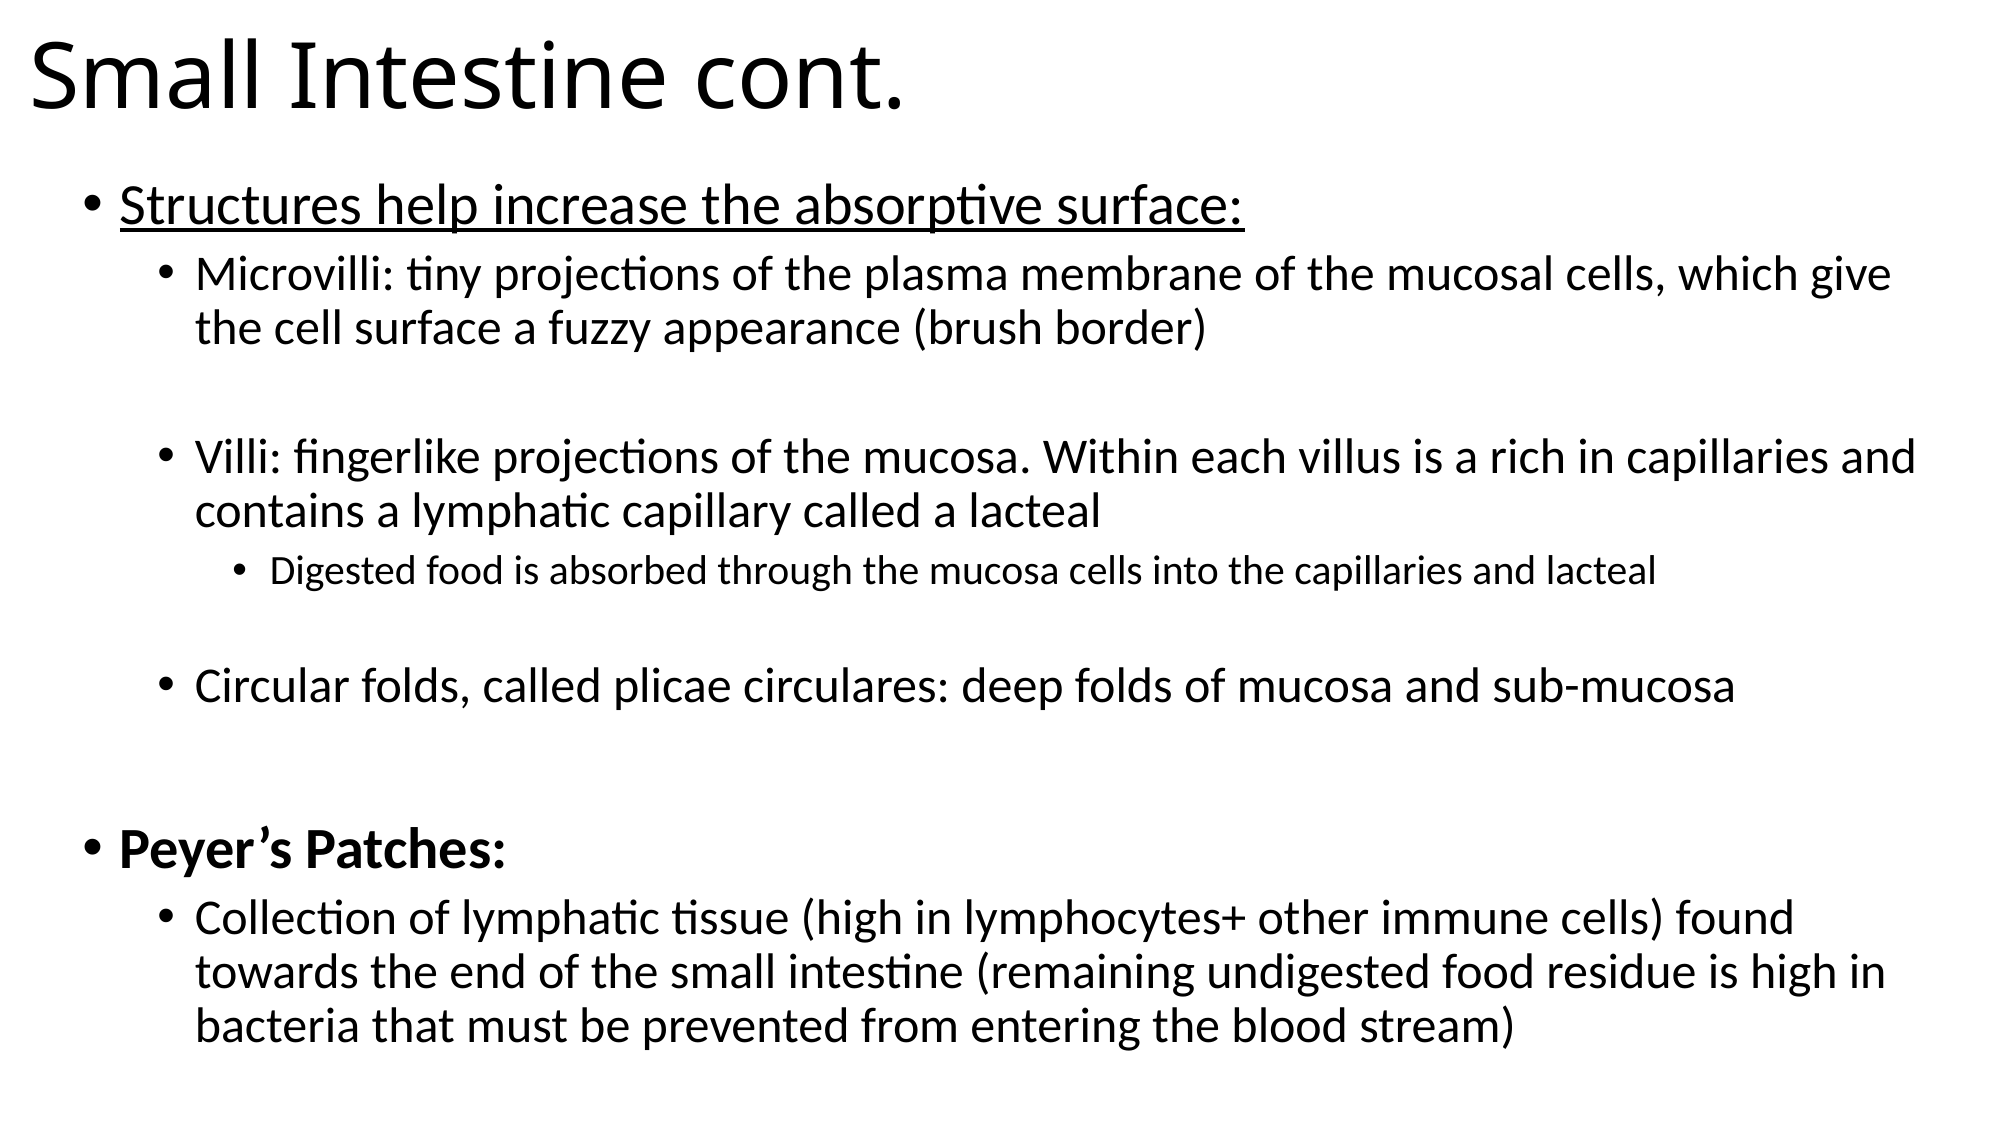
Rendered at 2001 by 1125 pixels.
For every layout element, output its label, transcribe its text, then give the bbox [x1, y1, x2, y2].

list Structures help increase the absorptive surface: Microvilli: tiny projections of the plasma membrane of the mucosal cells, which give the cell surface a fuzzy appearance (brush border) Villi: fingerlike projections of the mucosa. Within each villus is a rich in capillaries and contains a lymphatic capillary called a lacteal Digested food is absorbed through the mucosa cells into the capillaries and lacteal Circular folds, called plicae circulares: deep folds of mucosa and sub-mucosa Peyer’s Patches: Collection of lymphatic tissue (high in lymphocytes+ other immune cells) found towards the end of the small intestine (remaining undigested food residue is high in bacteria that must be prevented from entering the blood stream) [67, 167, 1958, 1087]
title Small Intestine cont. [14, 0, 1740, 188]
